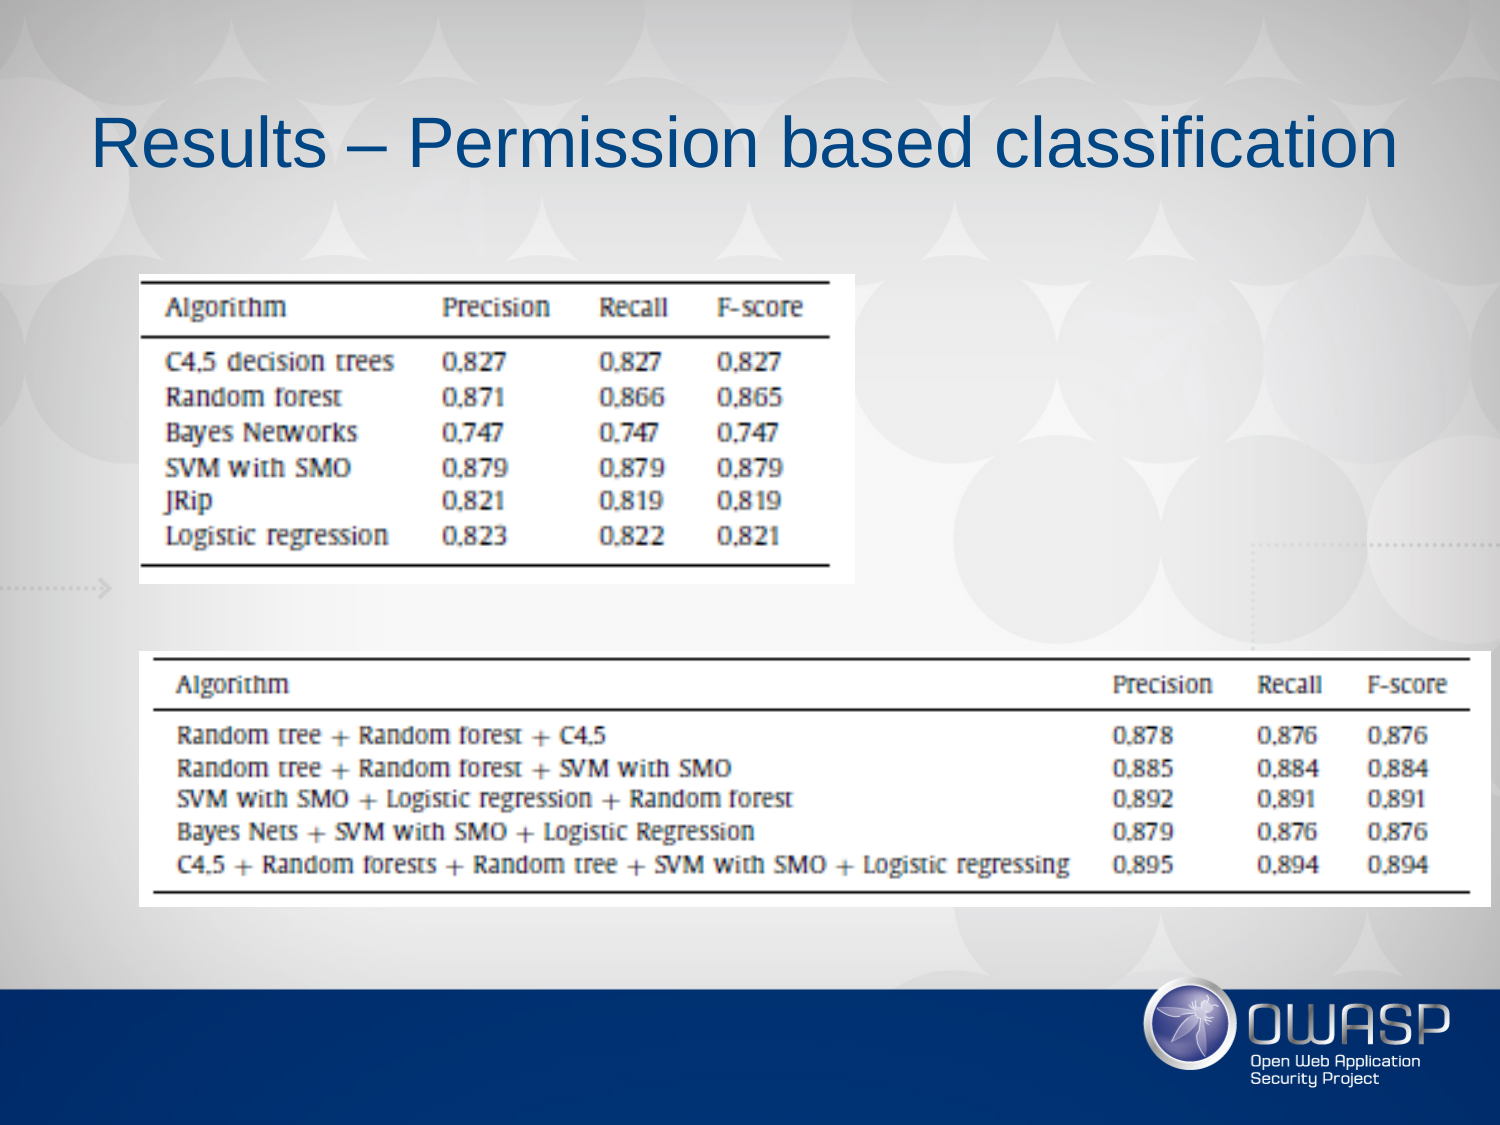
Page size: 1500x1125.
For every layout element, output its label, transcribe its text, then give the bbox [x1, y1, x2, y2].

list [75, 262, 1425, 940]
title Results – Permission based classification [75, 45, 1425, 233]
picture [0, 0, 1500, 1125]
